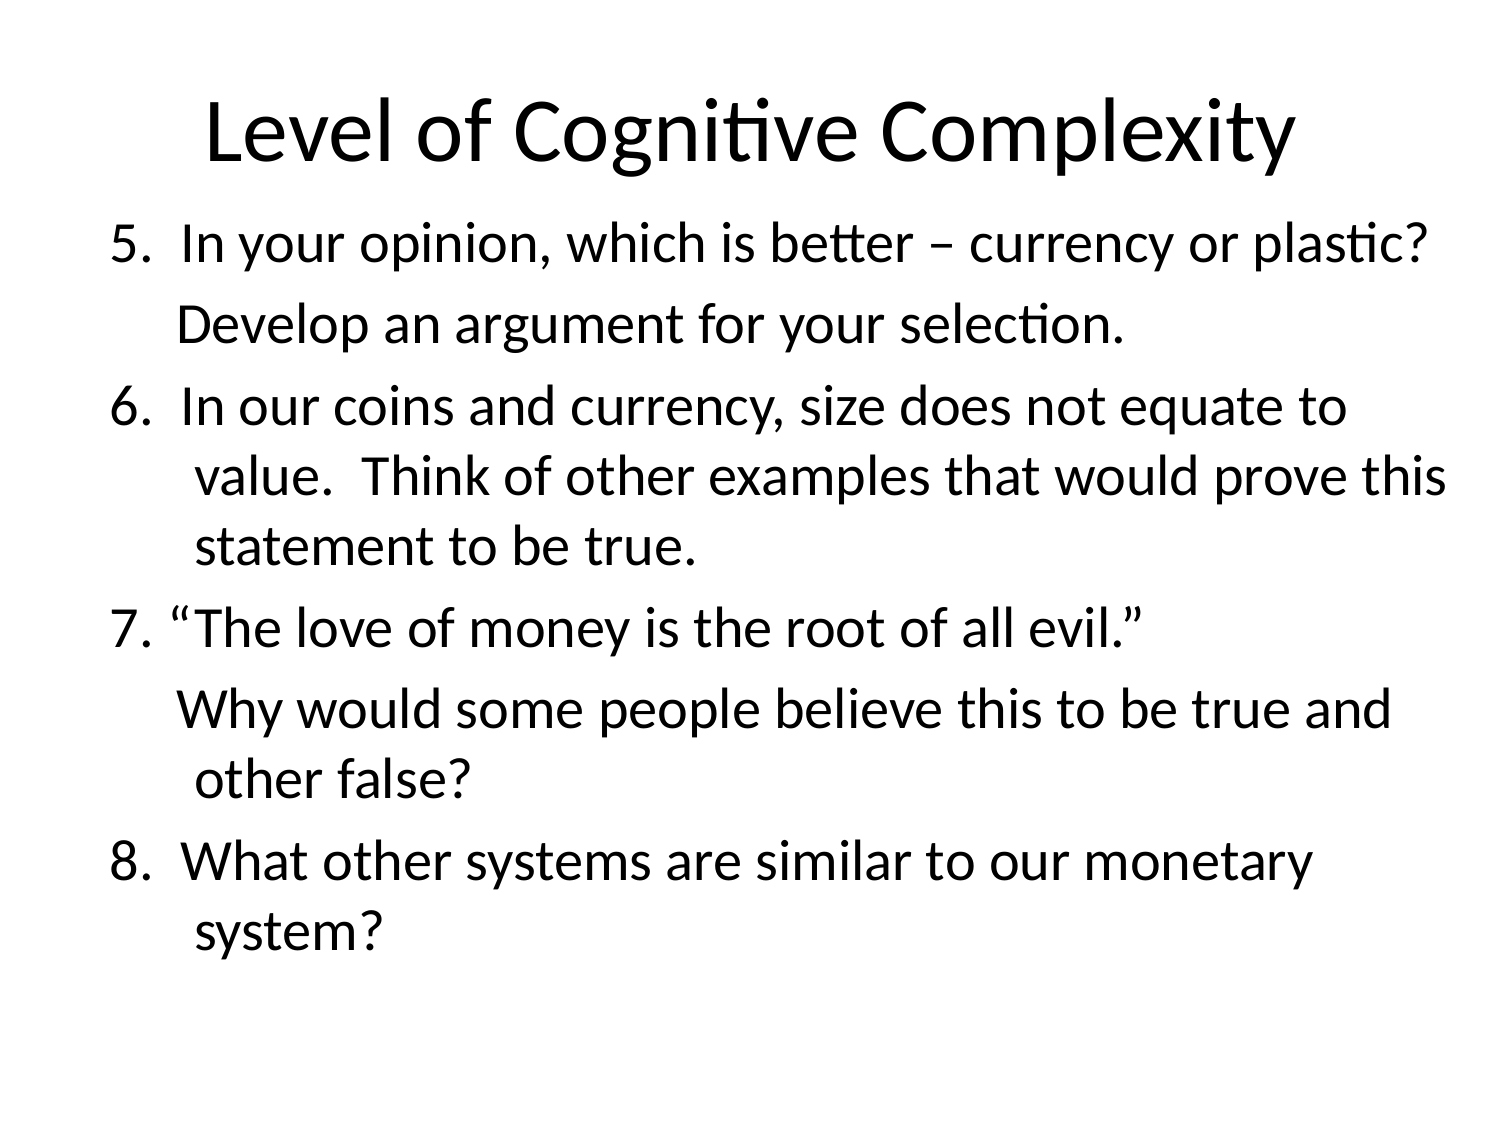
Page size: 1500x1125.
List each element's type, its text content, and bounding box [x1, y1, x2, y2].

title Level of Cognitive Complexity [76, 30, 1427, 219]
list 5. In your opinion, which is better – currency or plastic? Develop an argument for your selection. 6. In our coins and currency, size does not equate to value. Think of other examples that would prove this statement to be true. 7. “The love of money is the root of all evil.” Why would some people believe this to be true and other false? 8. What other systems are similar to our monetary system? [76, 196, 1473, 1000]
